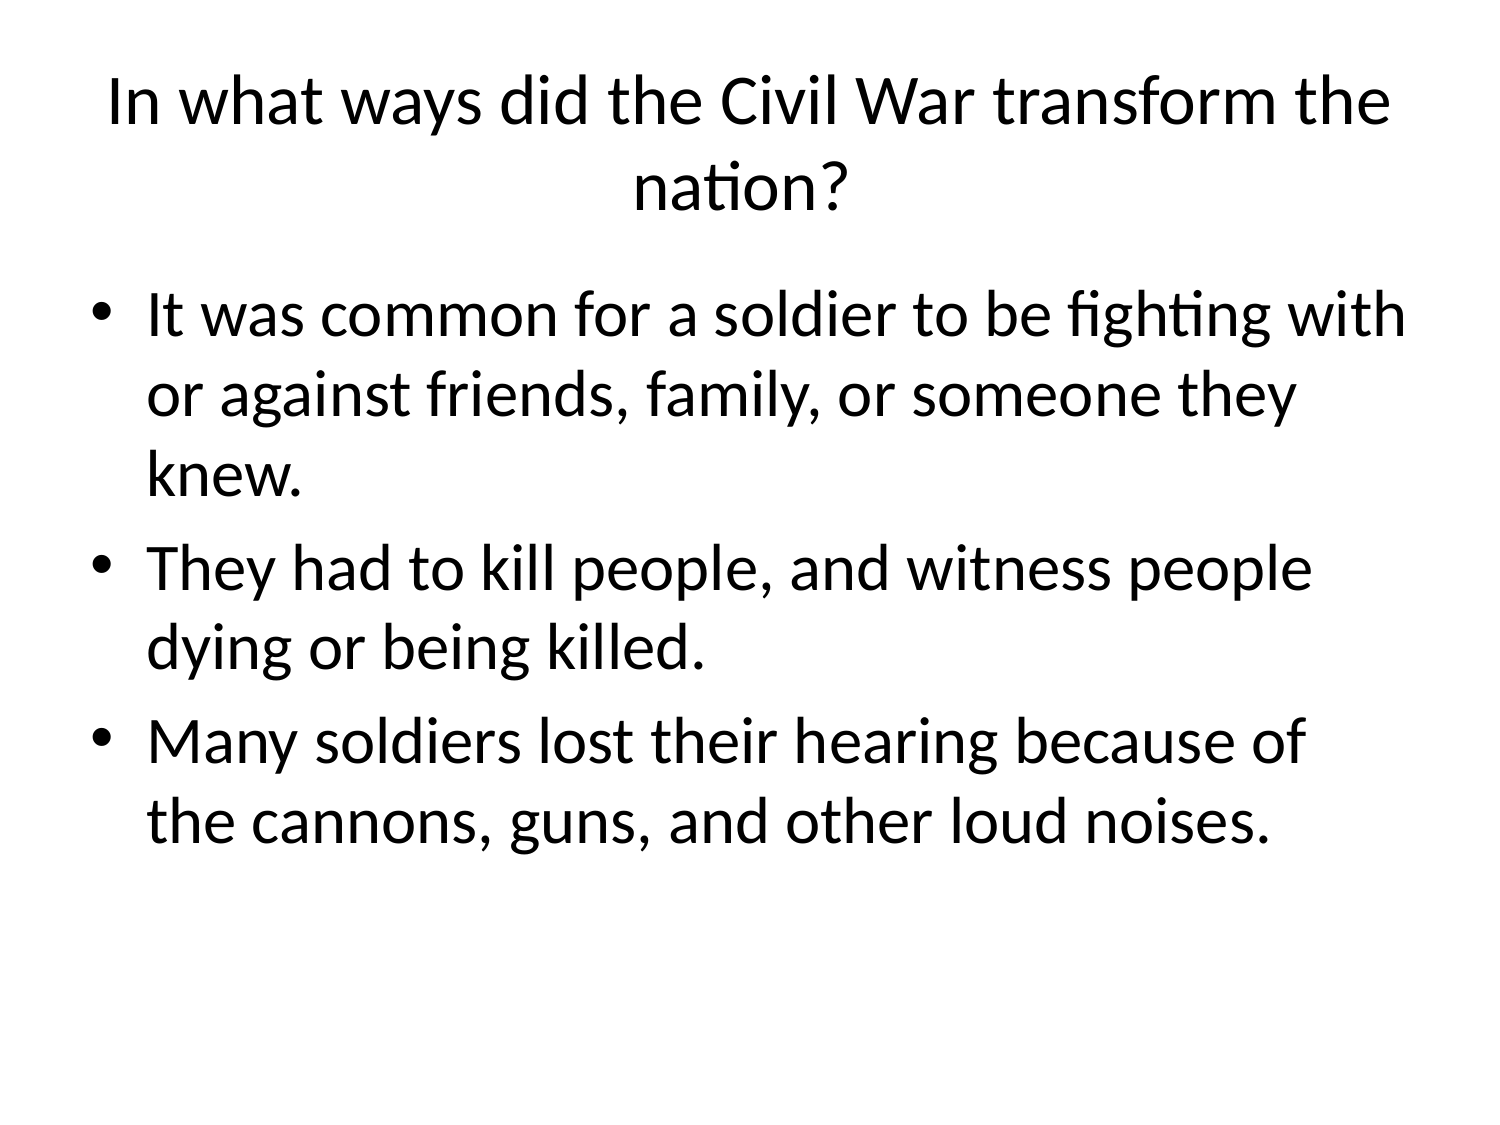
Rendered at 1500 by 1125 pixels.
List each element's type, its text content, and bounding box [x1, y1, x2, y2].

title In what ways did the Civil War transform the nation? [75, 45, 1425, 233]
list It was common for a soldier to be fighting with or against friends, family, or someone they knew. They had to kill people, and witness people dying or being killed. Many soldiers lost their hearing because of the cannons, guns, and other loud noises. [75, 262, 1425, 1005]
